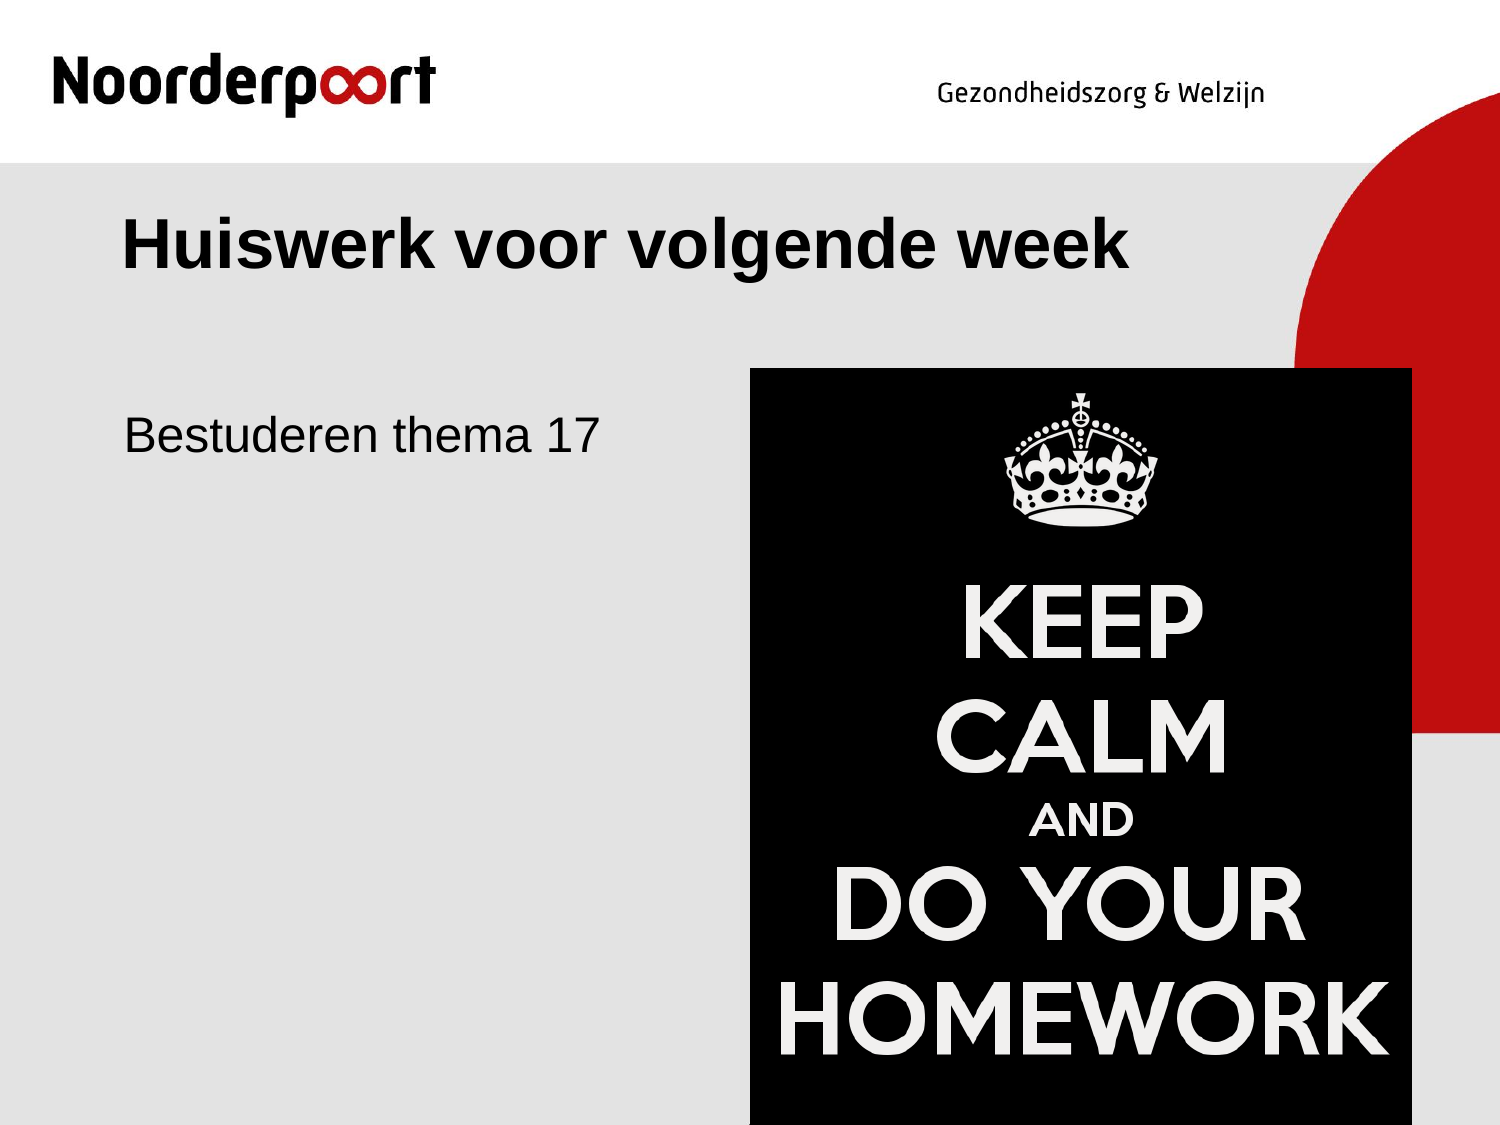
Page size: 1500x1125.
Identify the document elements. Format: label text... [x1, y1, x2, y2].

title Huiswerk voor volgende week [106, 187, 1290, 294]
list Bestuderen thema 17 [108, 408, 691, 927]
picture [0, 0, 1500, 1125]
